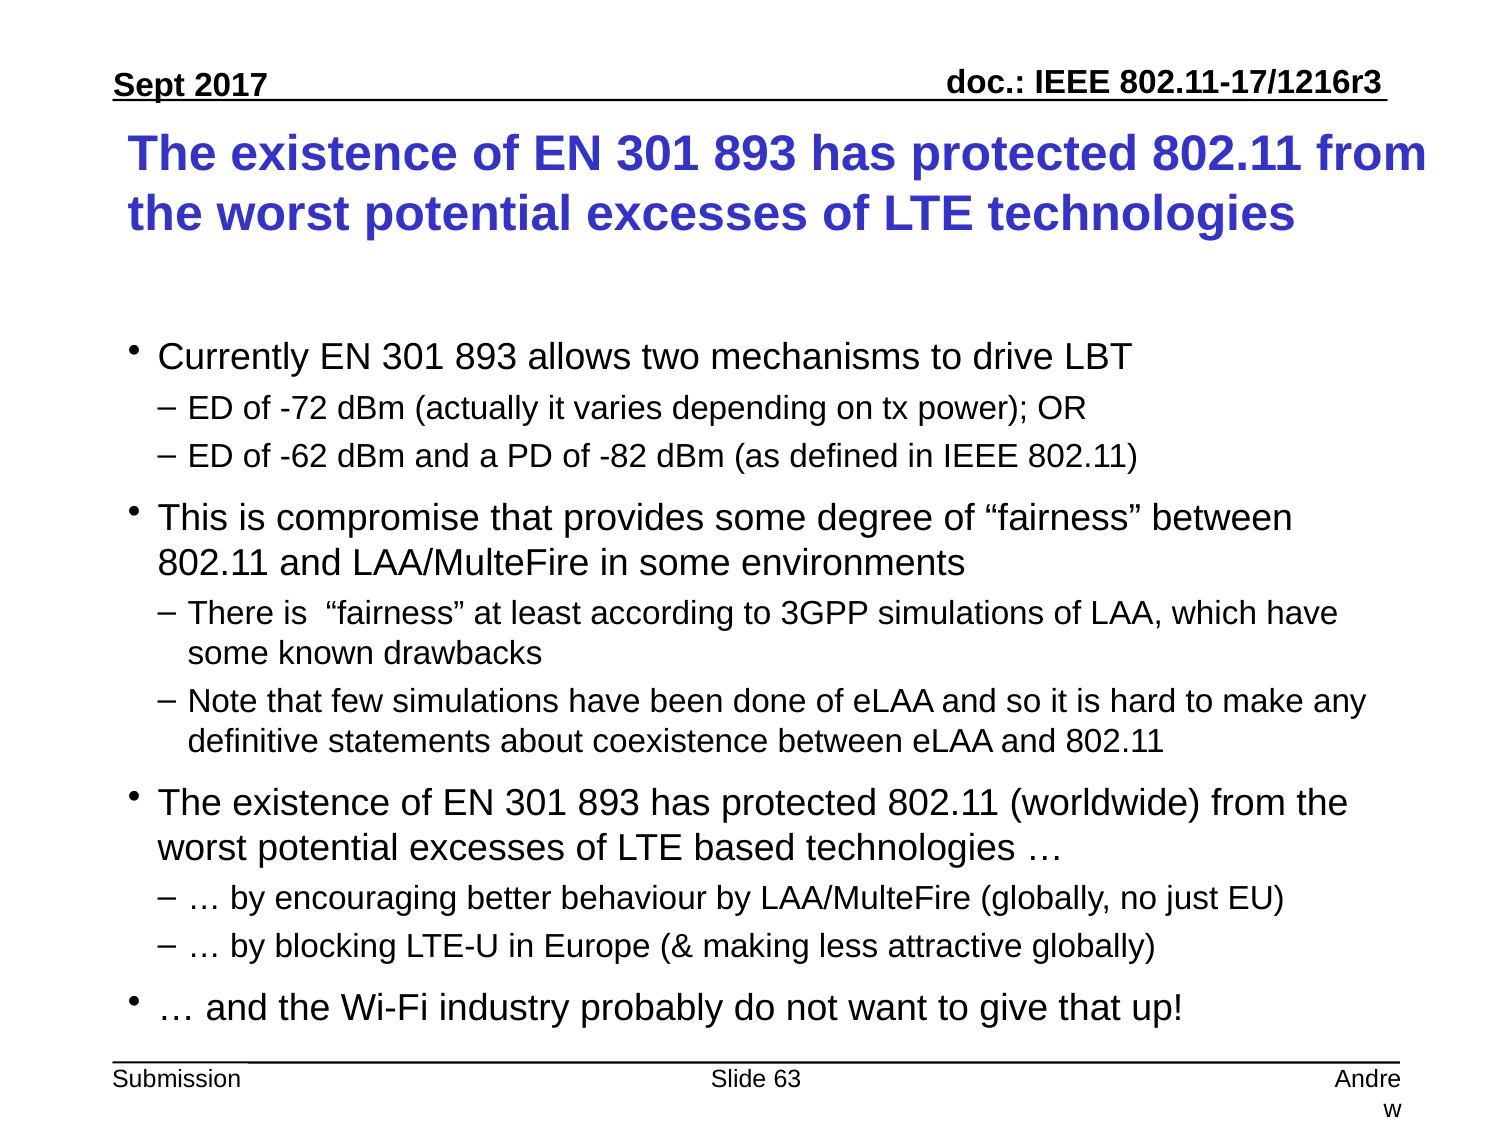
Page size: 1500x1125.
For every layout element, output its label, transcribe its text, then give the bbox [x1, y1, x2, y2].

title The existence of EN 301 893 has protected 802.11 from the worst potential excesses of LTE technologies [112, 112, 1475, 288]
footer Andrew Myles, Cisco [1320, 1061, 1402, 1093]
list Currently EN 301 893 allows two mechanisms to drive LBT ED of -72 dBm (actually it varies depending on tx power); OR ED of -62 dBm and a PD of -82 dBm (as defined in IEEE 802.11) This is compromise that provides some degree of “fairness” between 802.11 and LAA/MulteFire in some environments There is “fairness” at least according to 3GPP simulations of LAA, which have some known drawbacks Note that few simulations have been done of eLAA and so it is hard to make any definitive statements about coexistence between eLAA and 802.11 The existence of EN 301 893 has protected 802.11 (worldwide) from the worst potential excesses of LTE based technologies … … by encouraging better behaviour by LAA/MulteFire (globally, no just EU) … by blocking LTE-U in Europe (& making less attractive globally) … and the Wi-Fi industry probably do not want to give that up! [112, 324, 1388, 1000]
slide_number Slide 63 [709, 1061, 803, 1093]
